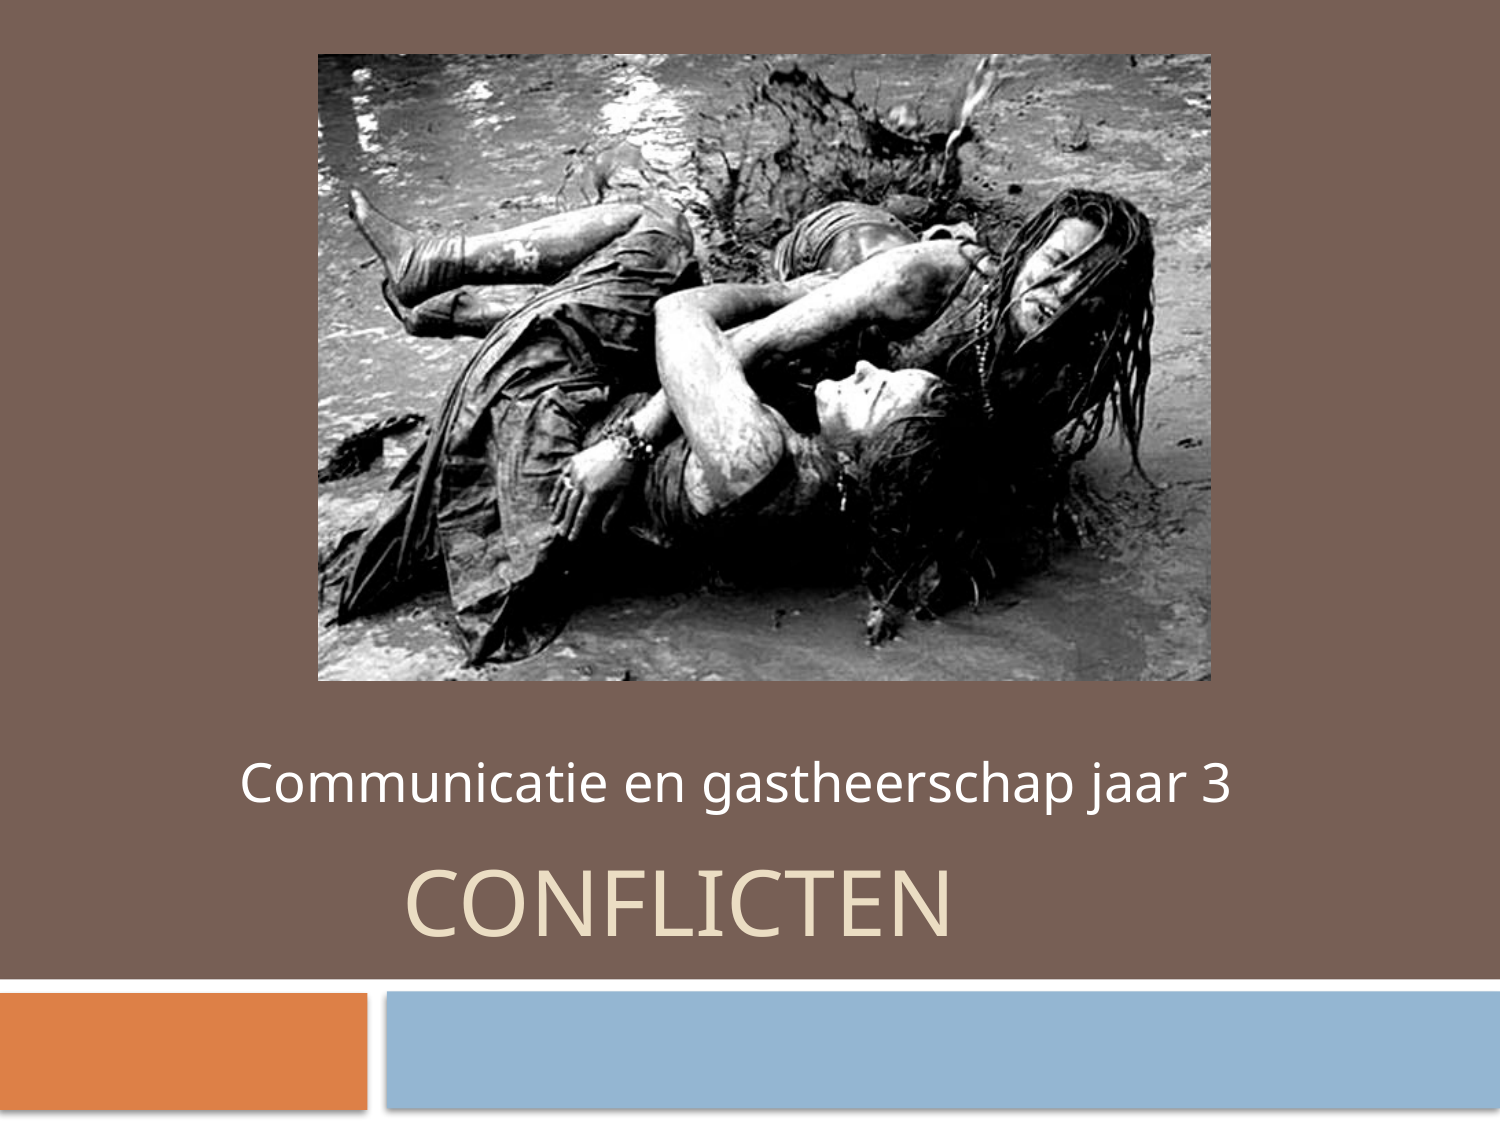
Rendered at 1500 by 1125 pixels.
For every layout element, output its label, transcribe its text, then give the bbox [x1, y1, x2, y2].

subtitle Communicatie en gastheerschap jaar 3 [225, 637, 1436, 925]
picture [317, 54, 1211, 681]
title Conflicten [387, 662, 1450, 963]
